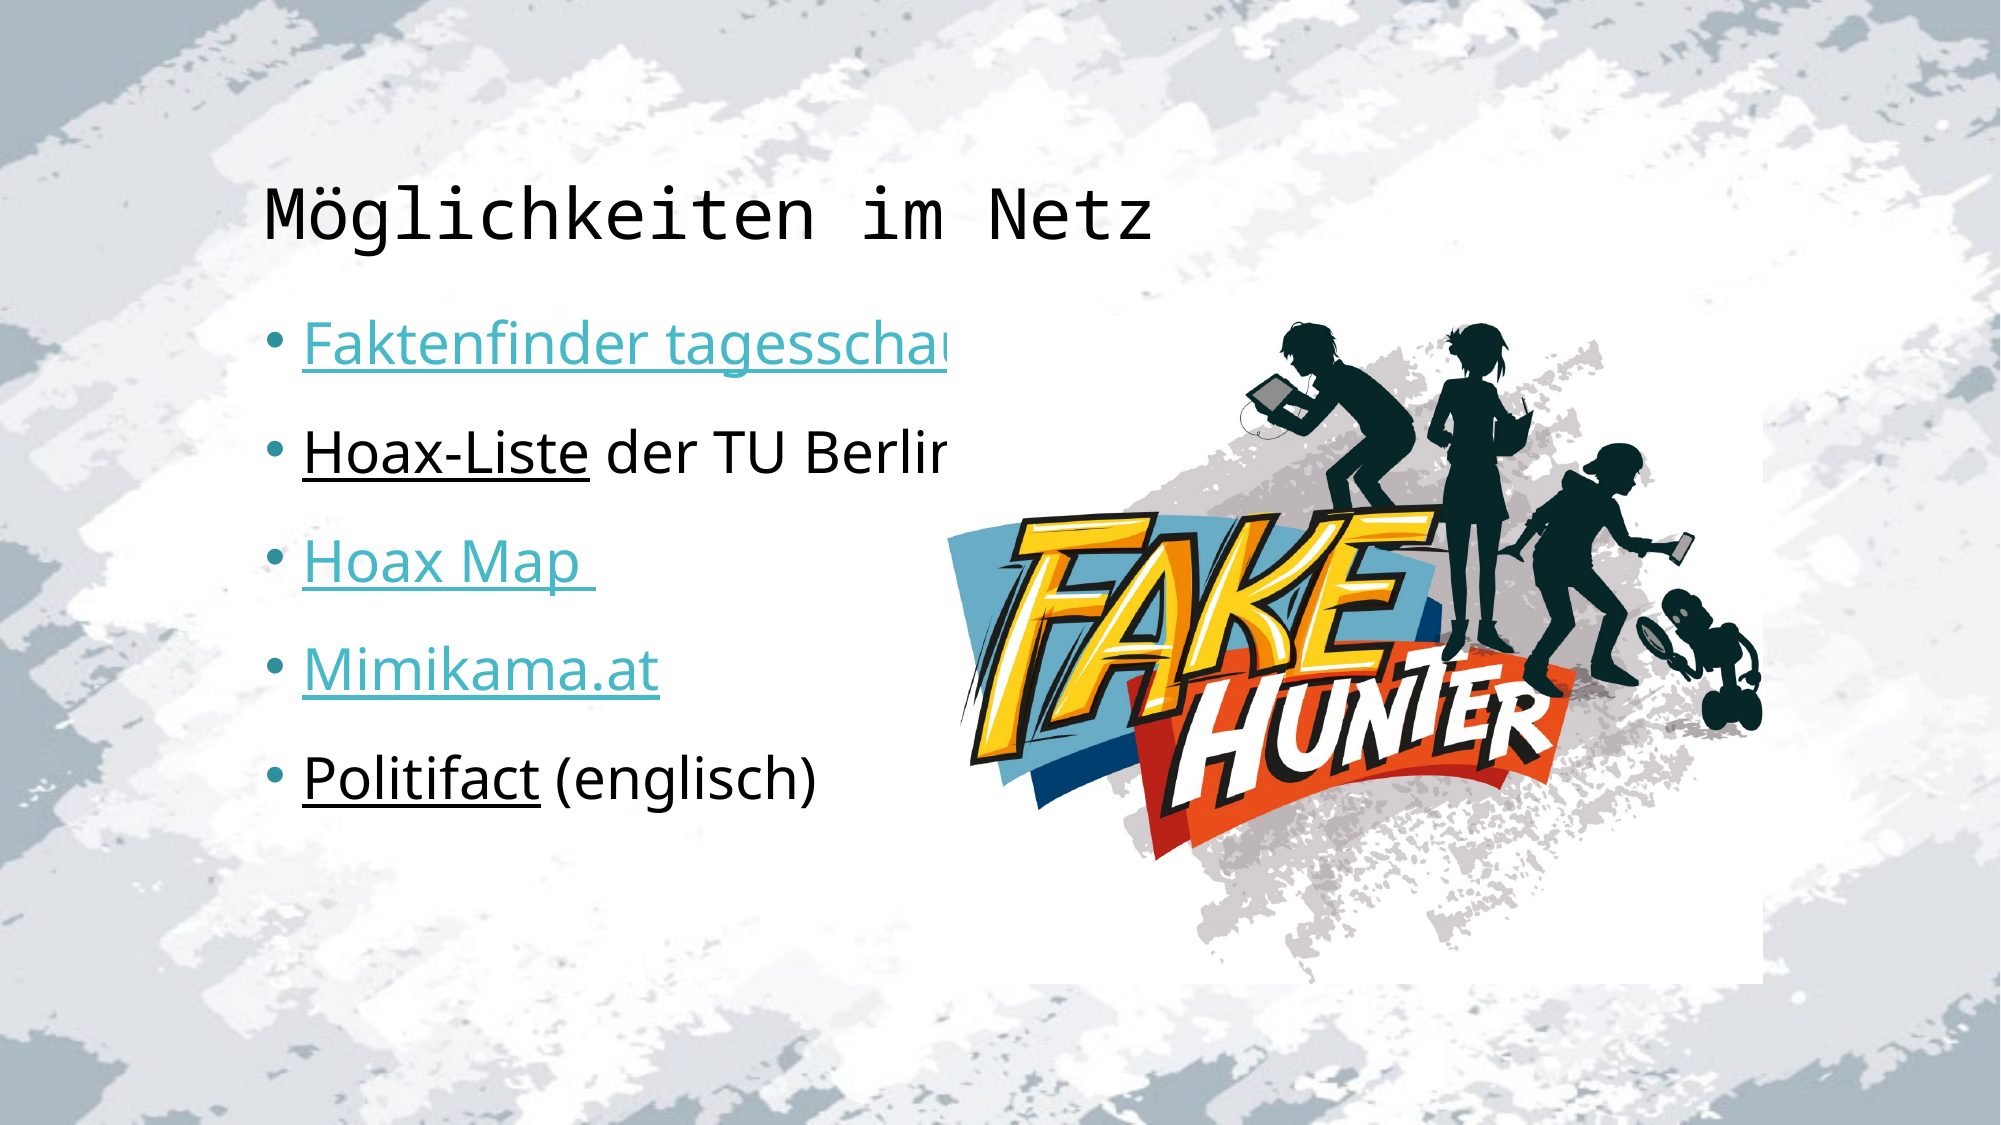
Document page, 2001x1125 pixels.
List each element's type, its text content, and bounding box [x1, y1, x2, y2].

picture [0, 0, 2001, 1125]
title Möglichkeiten im Netz [249, 75, 1750, 263]
list Faktenfinder tagesschau Hoax-Liste der TU Berlin Hoax Map Mimikama.at Politifact (englisch) [249, 299, 1750, 1000]
